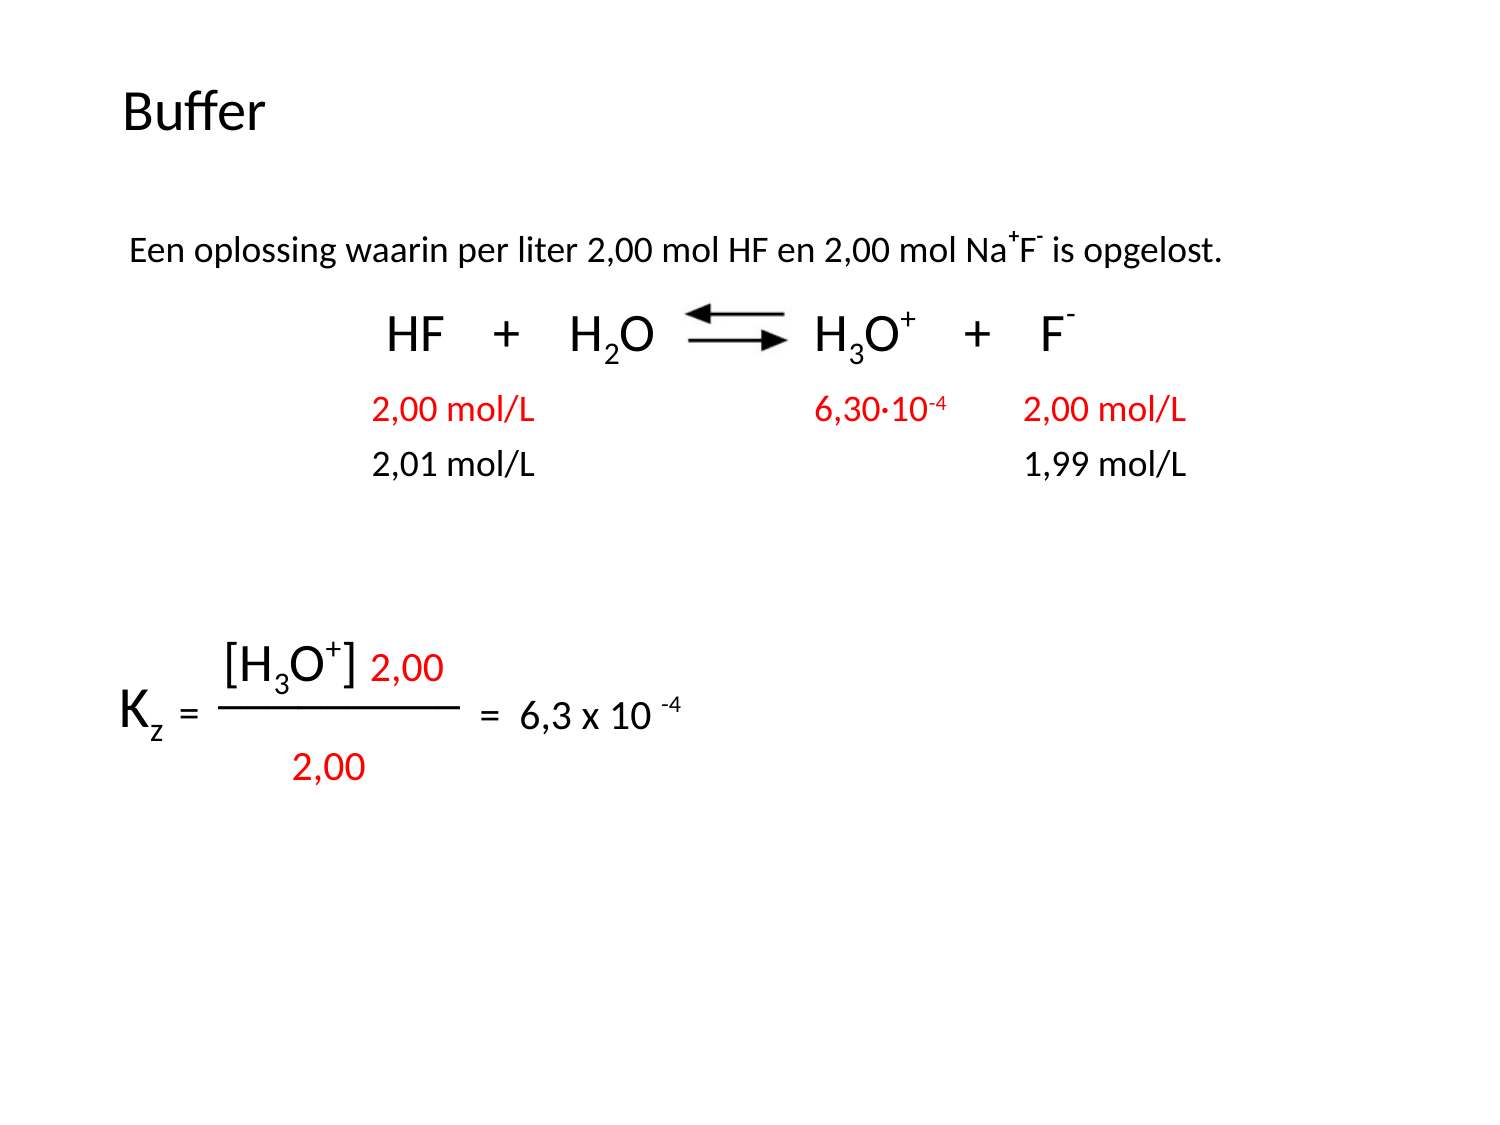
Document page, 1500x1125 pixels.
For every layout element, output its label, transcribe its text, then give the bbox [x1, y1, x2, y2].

text_box Een buffer is bijvoorbeeld: Een oplossing waarin per liter 2,00 mol HF en 2,00 mol Na+F- is opgelost. [114, 169, 1239, 468]
text_box Buffer [108, 64, 282, 150]
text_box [322, 285, 1500, 480]
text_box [37, 619, 893, 792]
